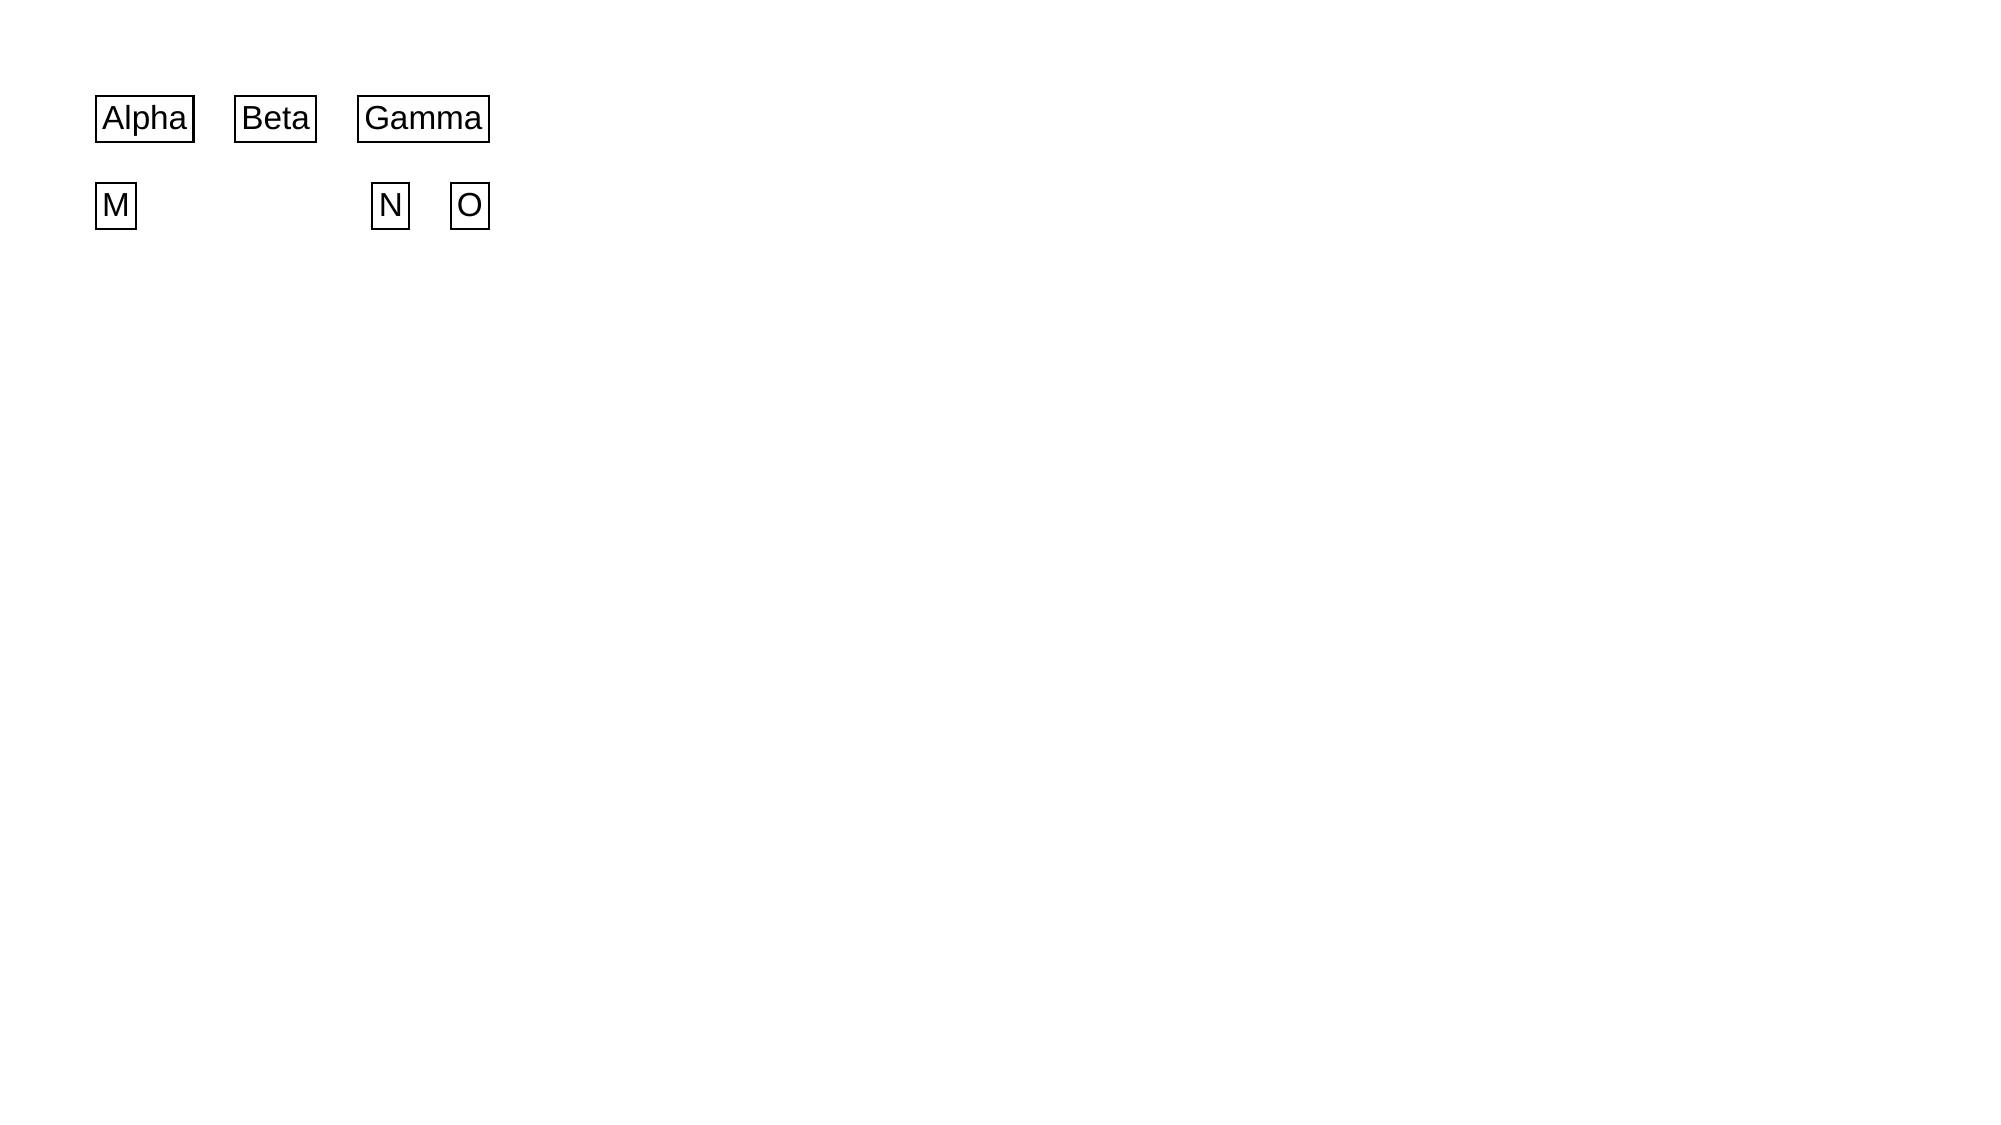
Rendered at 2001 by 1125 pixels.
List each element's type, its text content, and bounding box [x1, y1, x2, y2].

text_box Gamma [357, 95, 490, 142]
text_box M [95, 183, 137, 230]
text_box O [450, 183, 490, 230]
text_box Alpha [95, 95, 194, 142]
text_box Beta [235, 95, 317, 142]
text_box N [372, 183, 409, 230]
text_box [74, 74, 511, 250]
